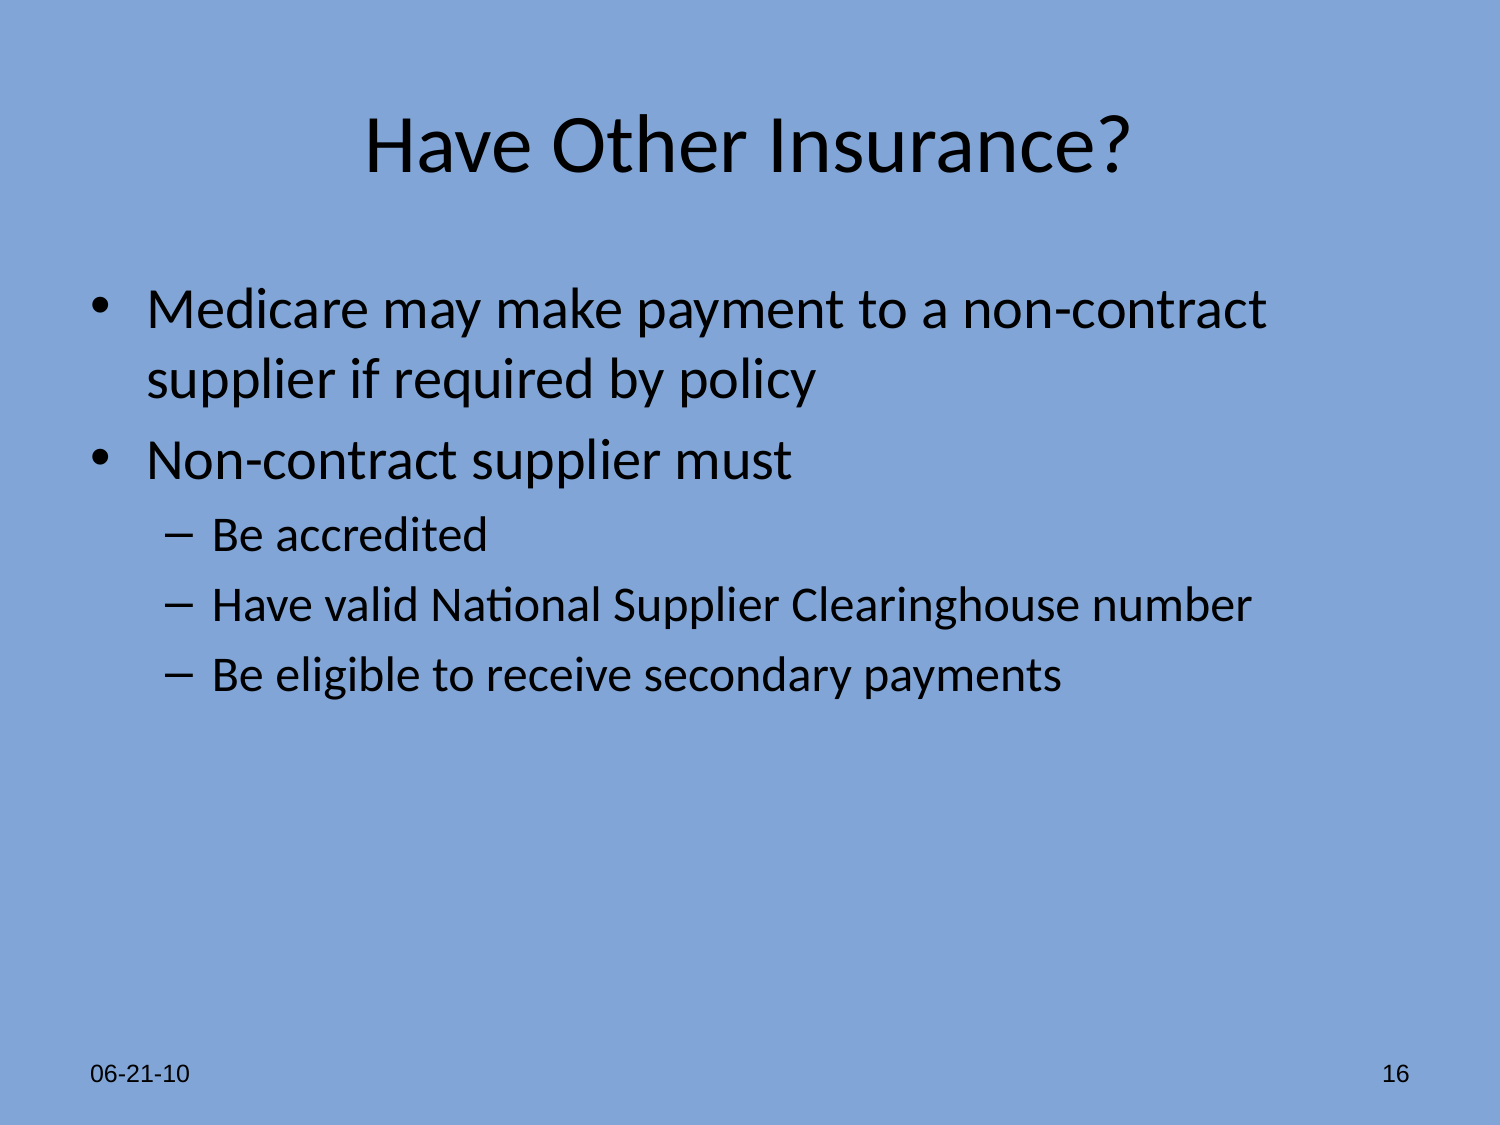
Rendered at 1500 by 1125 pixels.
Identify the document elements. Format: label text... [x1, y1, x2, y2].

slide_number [75, 1042, 425, 1103]
list Medicare may make payment to a non-contract supplier if required by policy Non-contract supplier must Be accredited Have valid National Supplier Clearinghouse number Be eligible to receive secondary payments [74, 262, 1426, 1006]
title Have Other Insurance? [74, 44, 1426, 233]
slide_number 16 [1074, 1042, 1425, 1103]
